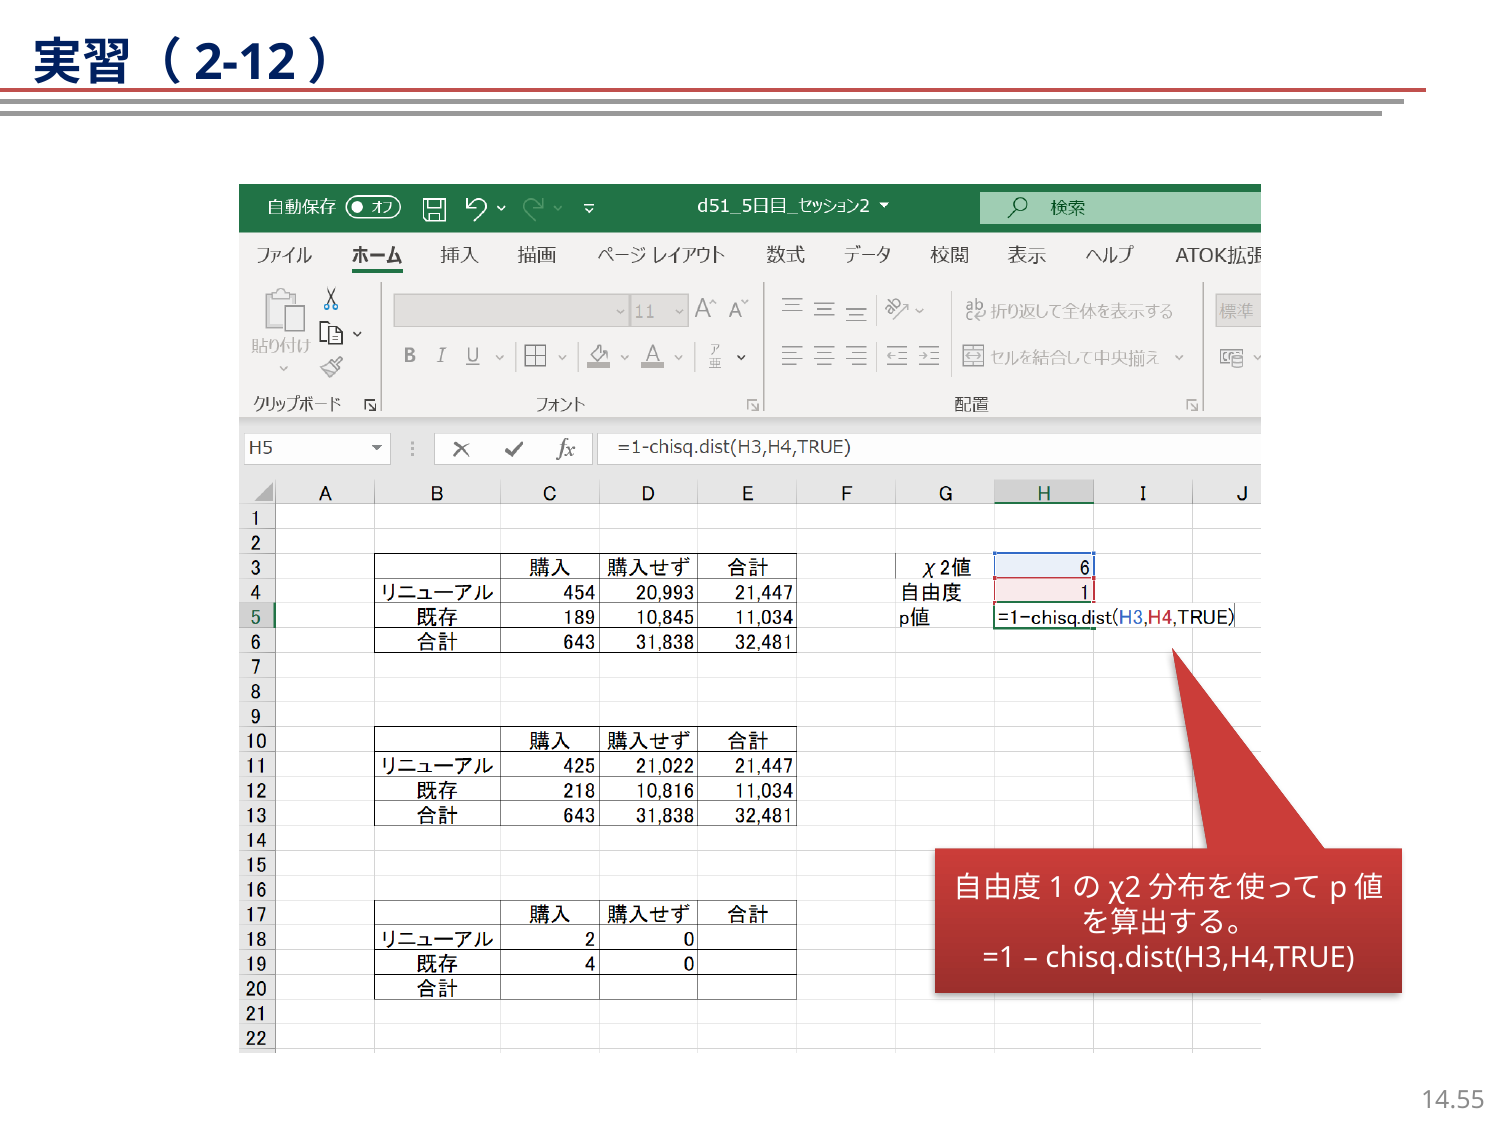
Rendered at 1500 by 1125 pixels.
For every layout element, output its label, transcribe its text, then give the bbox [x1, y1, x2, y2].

picture [238, 184, 1262, 1053]
slide_number 54 [1381, 1065, 1500, 1125]
text_box 自由度1のχ2分布を使ってp値を算出する。 =1 – chisq.dist(H3,H4,TRUE) [1265, 770, 1403, 994]
text_box 実習（2-12） [17, 21, 1459, 151]
